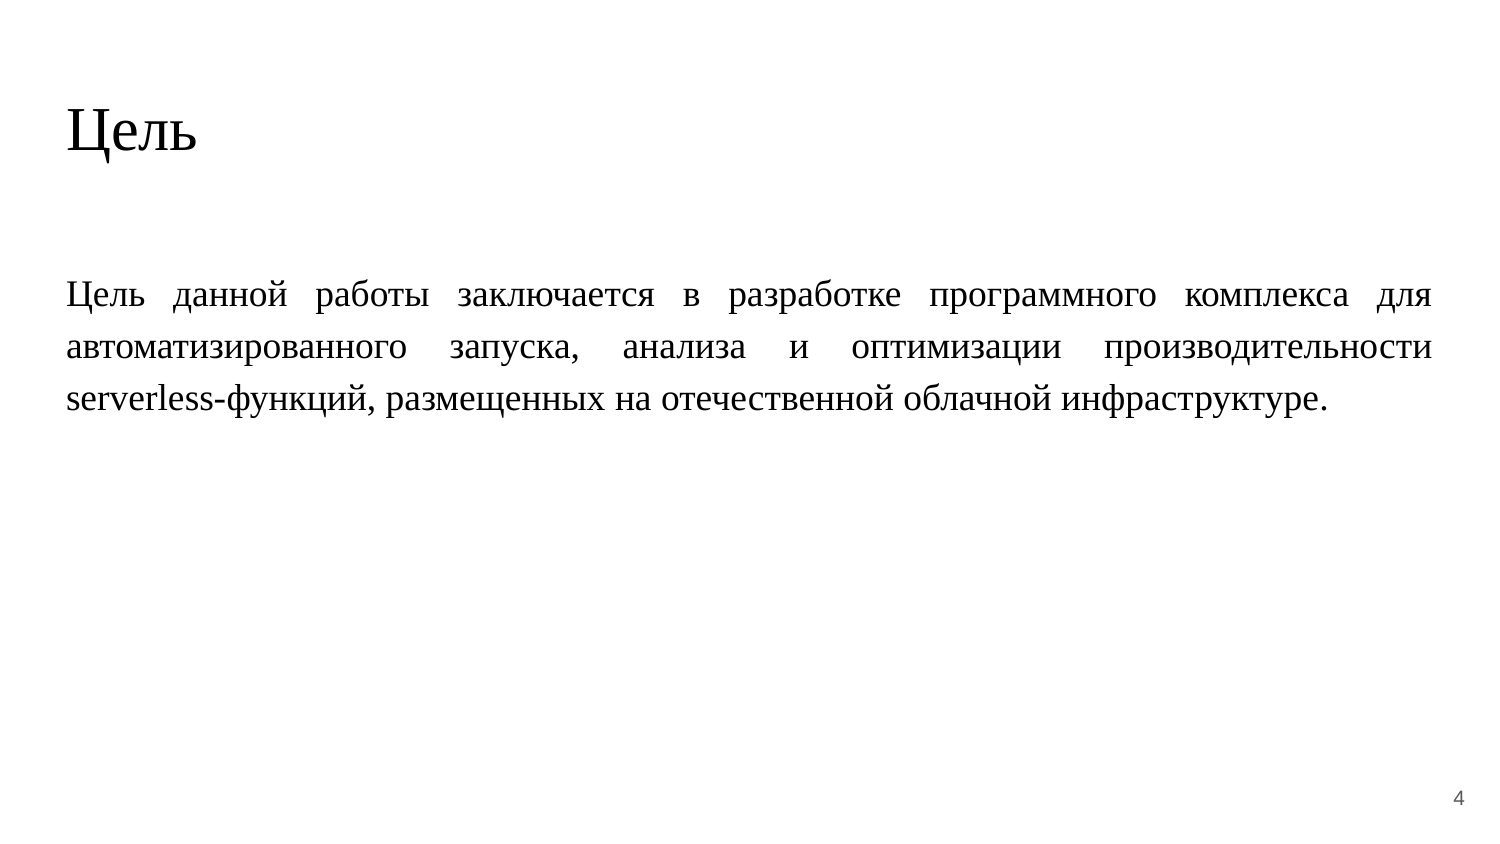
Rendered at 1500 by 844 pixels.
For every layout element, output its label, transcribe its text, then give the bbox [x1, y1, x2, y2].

title Цель [51, 72, 1449, 167]
list Цель данной работы заключается в разработке программного комплекса для автоматизированного запуска, анализа и оптимизации производительности serverless-функций, размещенных на отечественной облачной инфраструктуре. [51, 247, 1449, 808]
slide_number 4 [1389, 764, 1480, 830]
